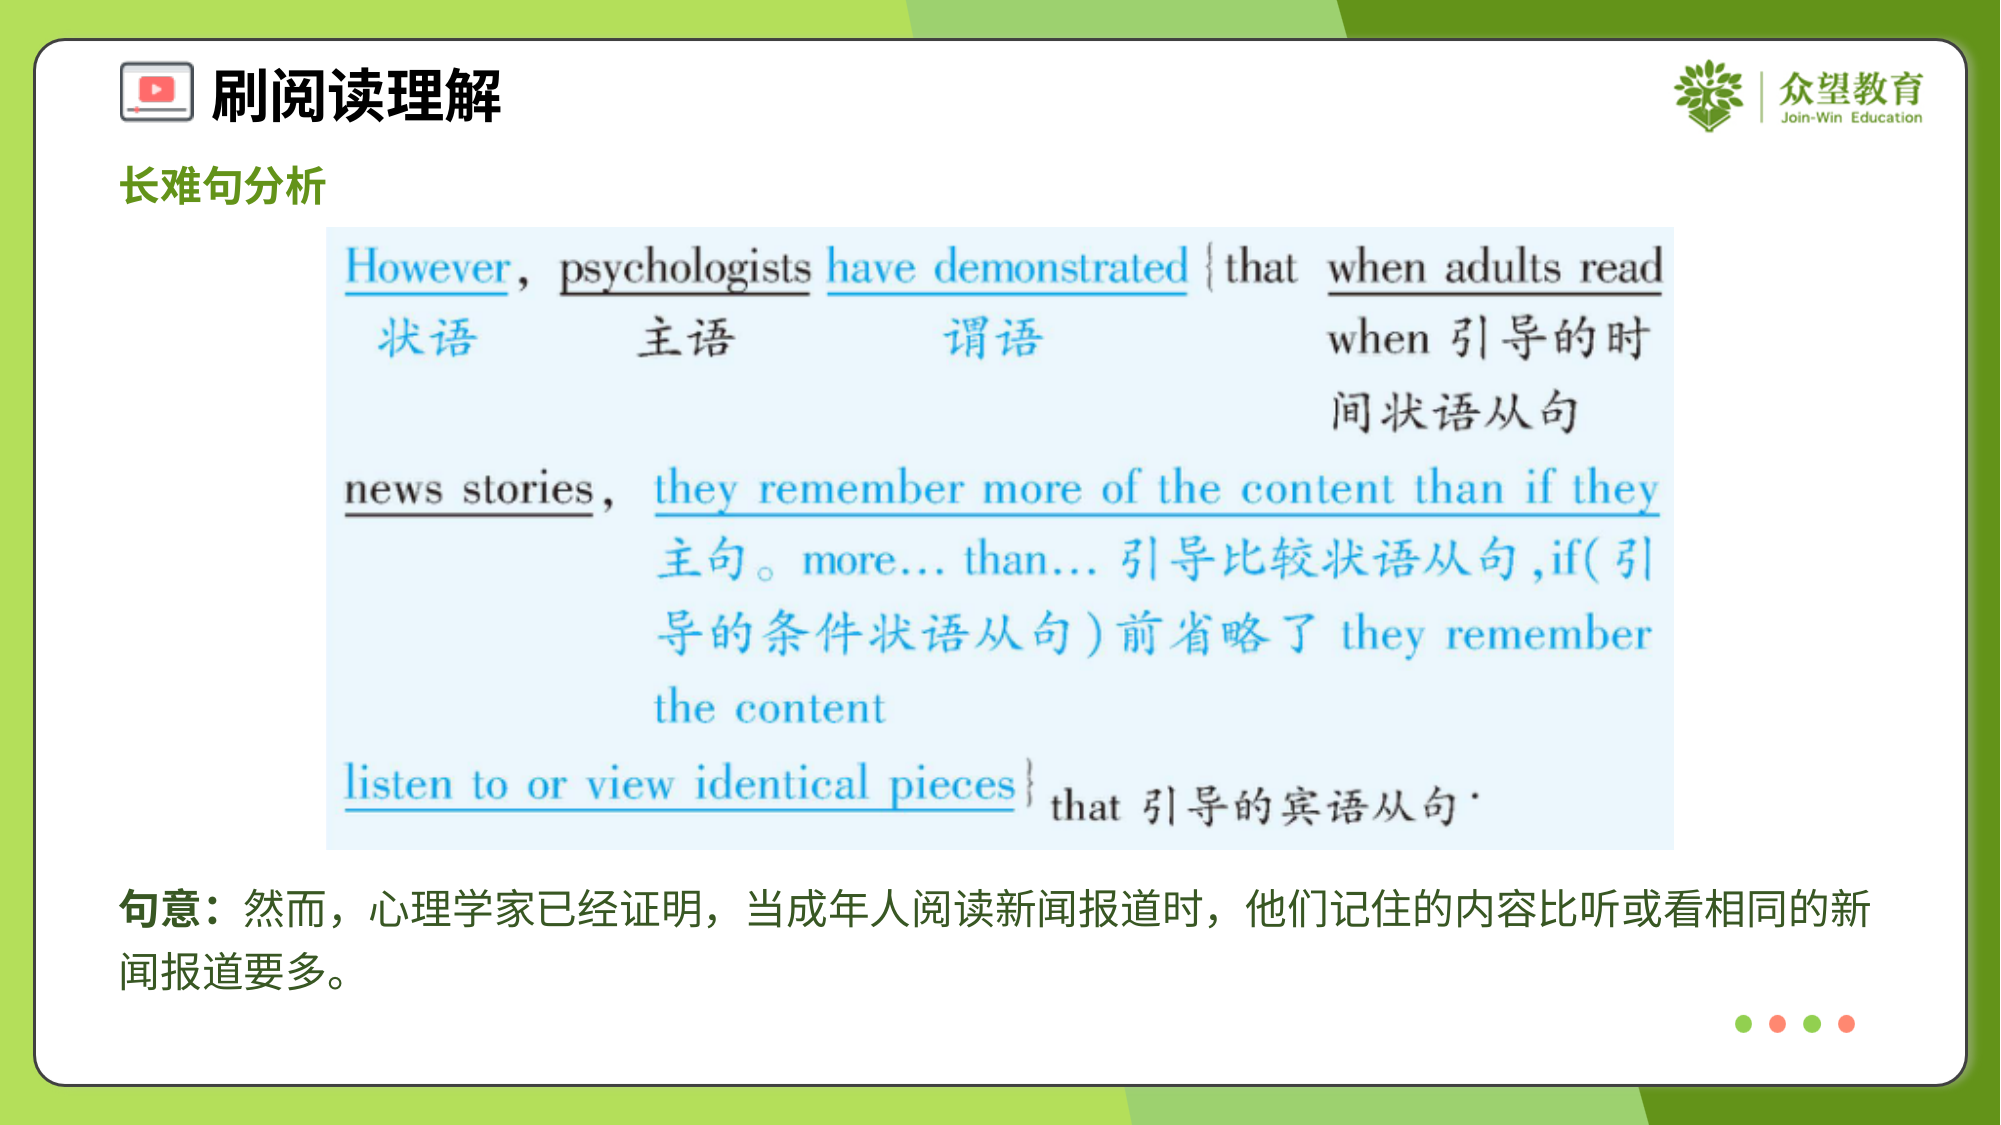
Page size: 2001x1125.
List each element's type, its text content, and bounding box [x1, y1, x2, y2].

text_box 长难句分析 [118, 147, 1883, 206]
text_box 句意：然而，心理学家已经证明，当成年人阅读新闻报道时，他们记住的内容比听或看相同的新闻报道要多。 [118, 870, 1883, 991]
picture [0, 0, 2000, 1125]
